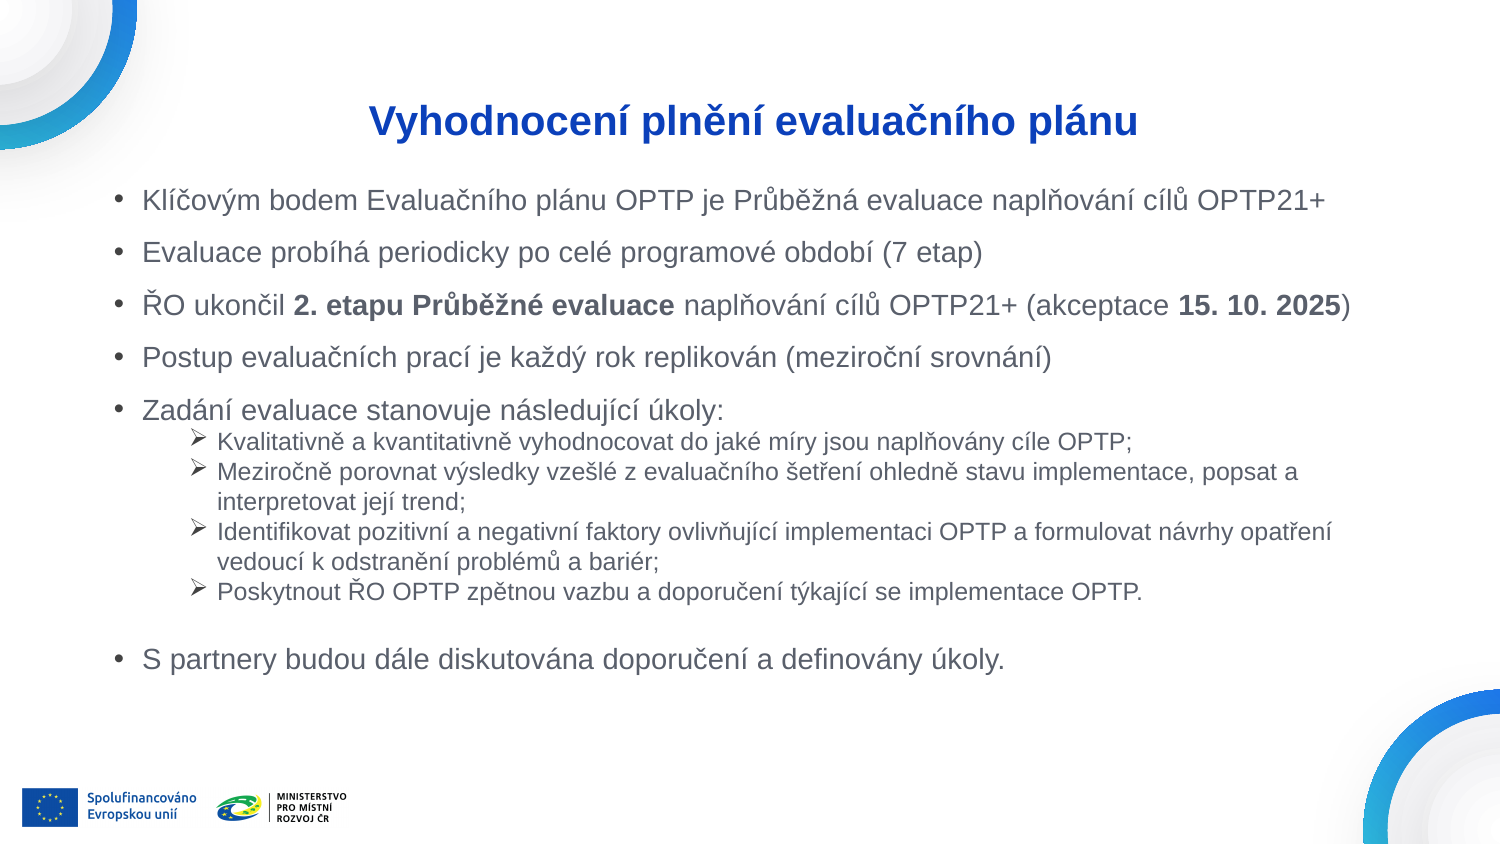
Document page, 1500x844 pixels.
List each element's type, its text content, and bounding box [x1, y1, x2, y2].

subtitle Klíčovým bodem Evaluačního plánu OPTP je Průběžná evaluace naplňování cílů OPTP21+ Evaluace probíhá periodicky po celé programové období (7 etap) ŘO ukončil 2. etapu Průběžné evaluace naplňování cílů OPTP21+ (akceptace 15. 10. 2025) Postup evaluačních prací je každý rok replikován (meziroční srovnání) Zadání evaluace stanovuje následující úkoly: Kvalitativně a kvantitativně vyhodnocovat do jaké míry jsou naplňovány cíle OPTP; Meziročně porovnat výsledky vzešlé z evaluačního šetření ohledně stavu implementace, popsat a interpretovat její trend; Identifikovat pozitivní a negativní faktory ovlivňující implementaci OPTP a formulovat návrhy opatření vedoucí k odstranění problémů a bariér; Poskytnout ŘO OPTP zpětnou vazbu a doporučení týkající se implementace OPTP. S partnery budou dále diskutována doporučení a definovány úkoly. [78, 148, 1386, 789]
picture [21, 787, 349, 828]
title Vyhodnocení plnění evaluačního plánu [120, 61, 1387, 177]
